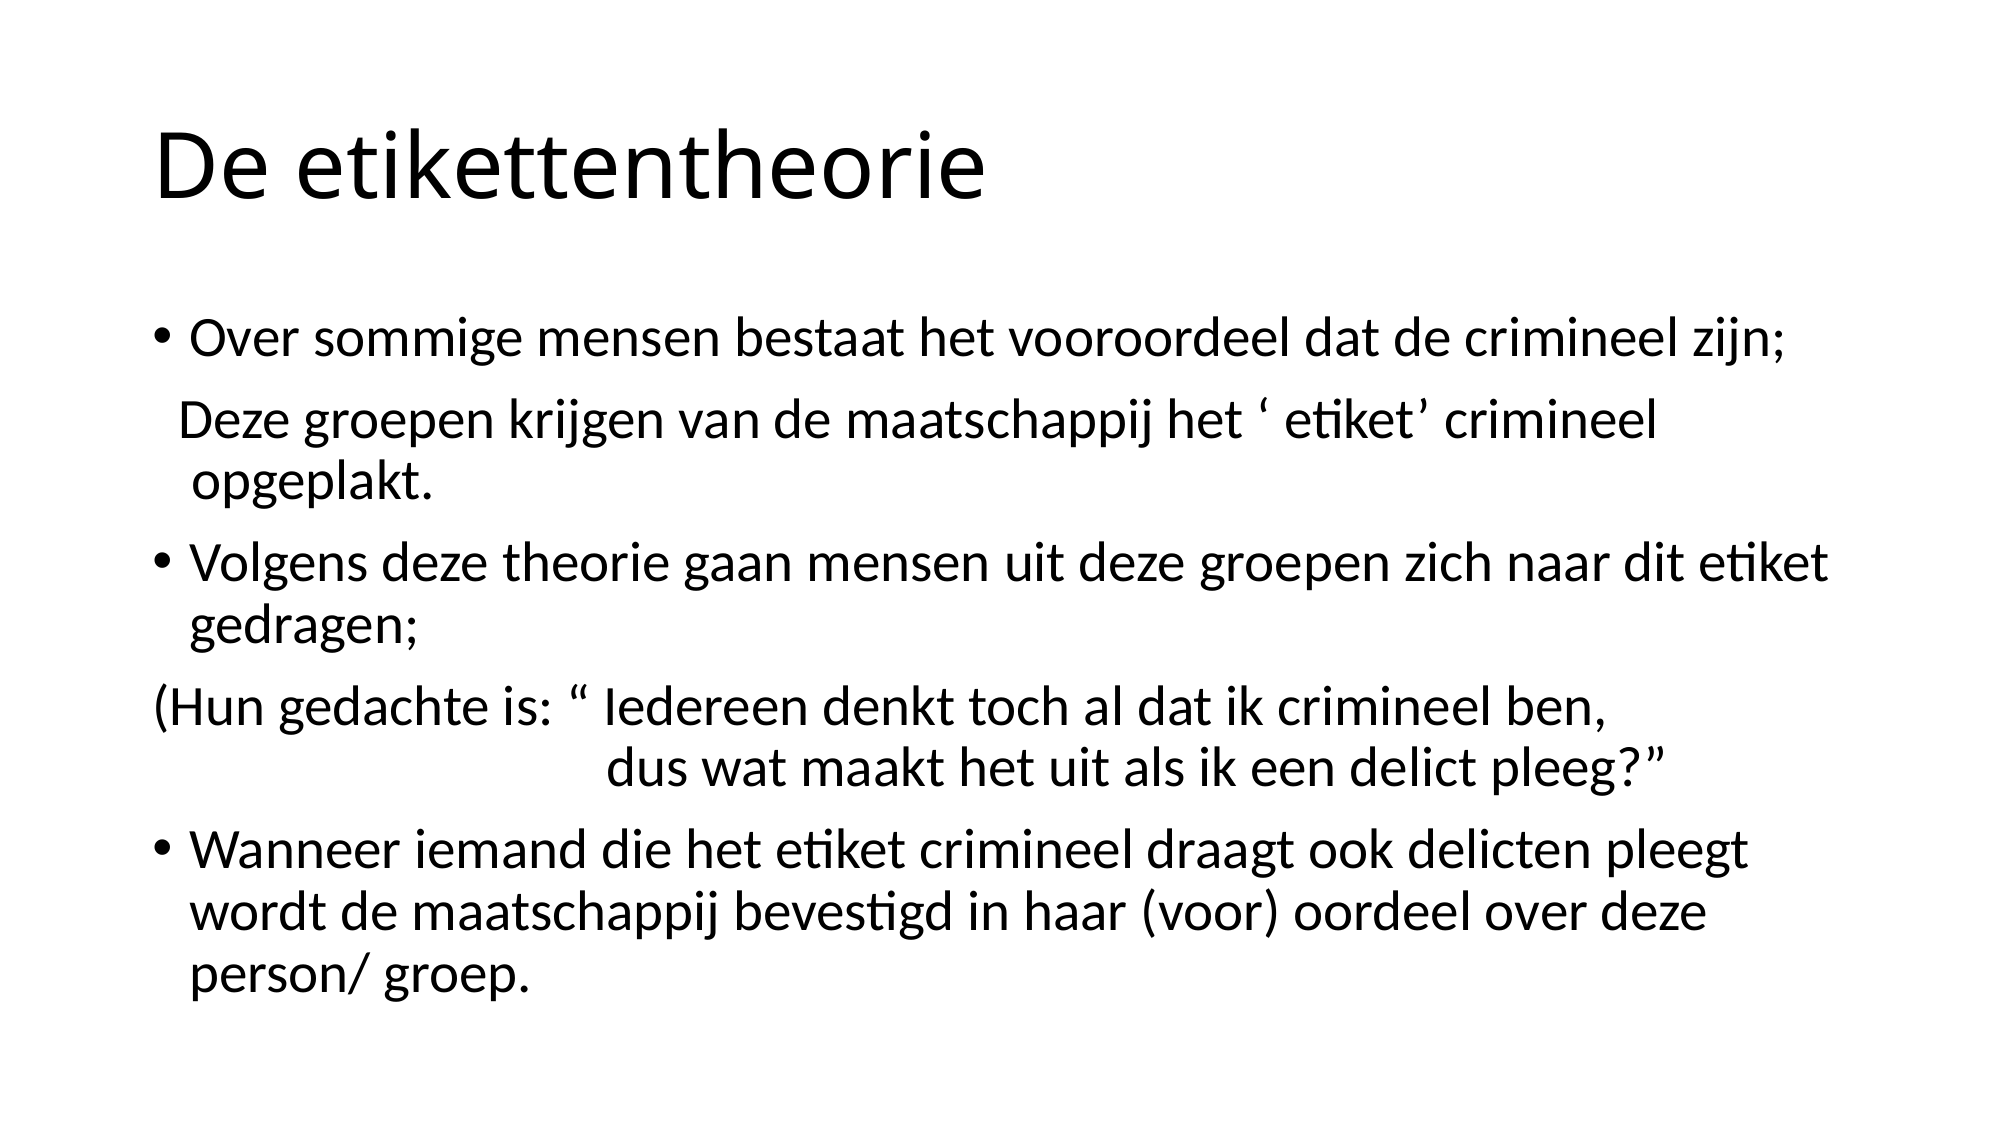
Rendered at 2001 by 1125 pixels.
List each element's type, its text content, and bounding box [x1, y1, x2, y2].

title De etikettentheorie [137, 59, 1863, 278]
list Over sommige mensen bestaat het vooroordeel dat de crimineel zijn; Deze groepen krijgen van de maatschappij het ‘ etiket’ crimineel opgeplakt. Volgens deze theorie gaan mensen uit deze groepen zich naar dit etiket gedragen; (Hun gedachte is: “ Iedereen denkt toch al dat ik crimineel ben, dus wat maakt het uit als ik een delict pleeg?” Wanneer iemand die het etiket crimineel draagt ook delicten pleegt wordt de maatschappij bevestigd in haar (voor) oordeel over deze person/ groep. [137, 299, 1863, 1014]
